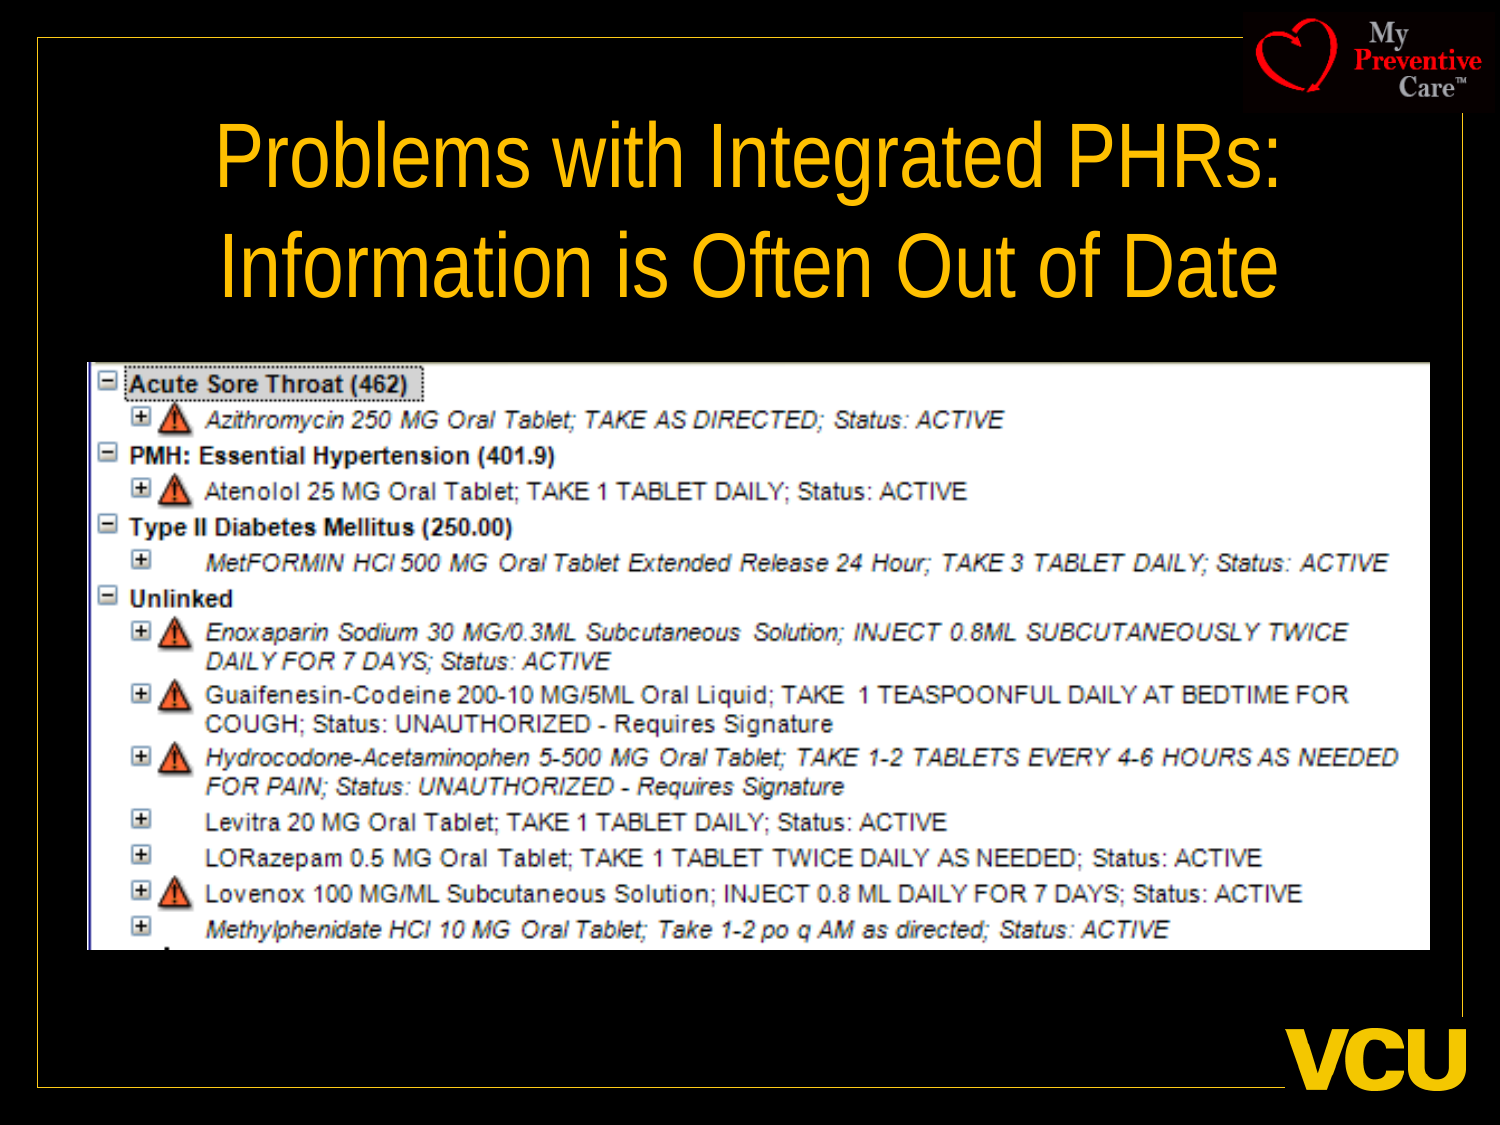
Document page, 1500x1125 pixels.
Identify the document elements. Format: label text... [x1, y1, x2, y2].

title Problems with Integrated PHRs: Information is Often Out of Date [49, 112, 1451, 301]
picture [1243, 12, 1495, 113]
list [87, 362, 1431, 951]
picture [1285, 1017, 1474, 1091]
